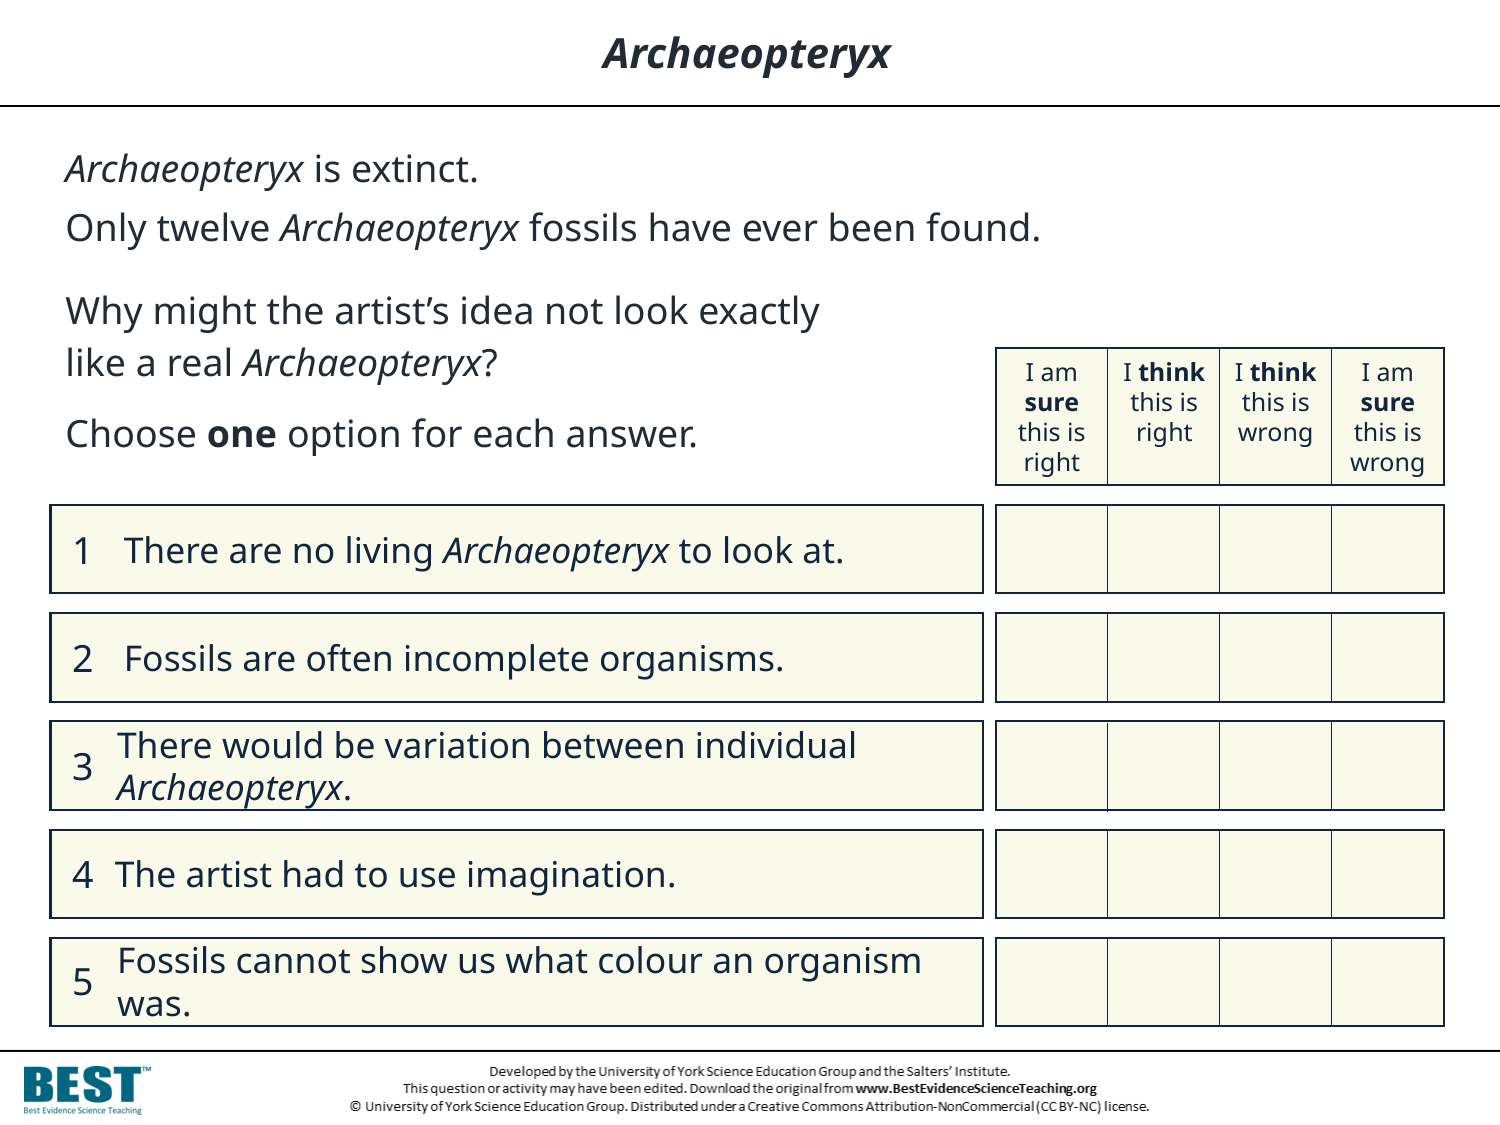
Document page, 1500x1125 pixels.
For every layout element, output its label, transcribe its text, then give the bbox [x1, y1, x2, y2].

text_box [995, 348, 1444, 486]
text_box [995, 829, 1444, 919]
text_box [995, 613, 1444, 703]
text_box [995, 937, 1444, 1028]
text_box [995, 504, 1444, 595]
text_box Archaeopteryx [23, 4, 1471, 99]
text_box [995, 721, 1444, 812]
picture [0, 105, 1500, 1125]
